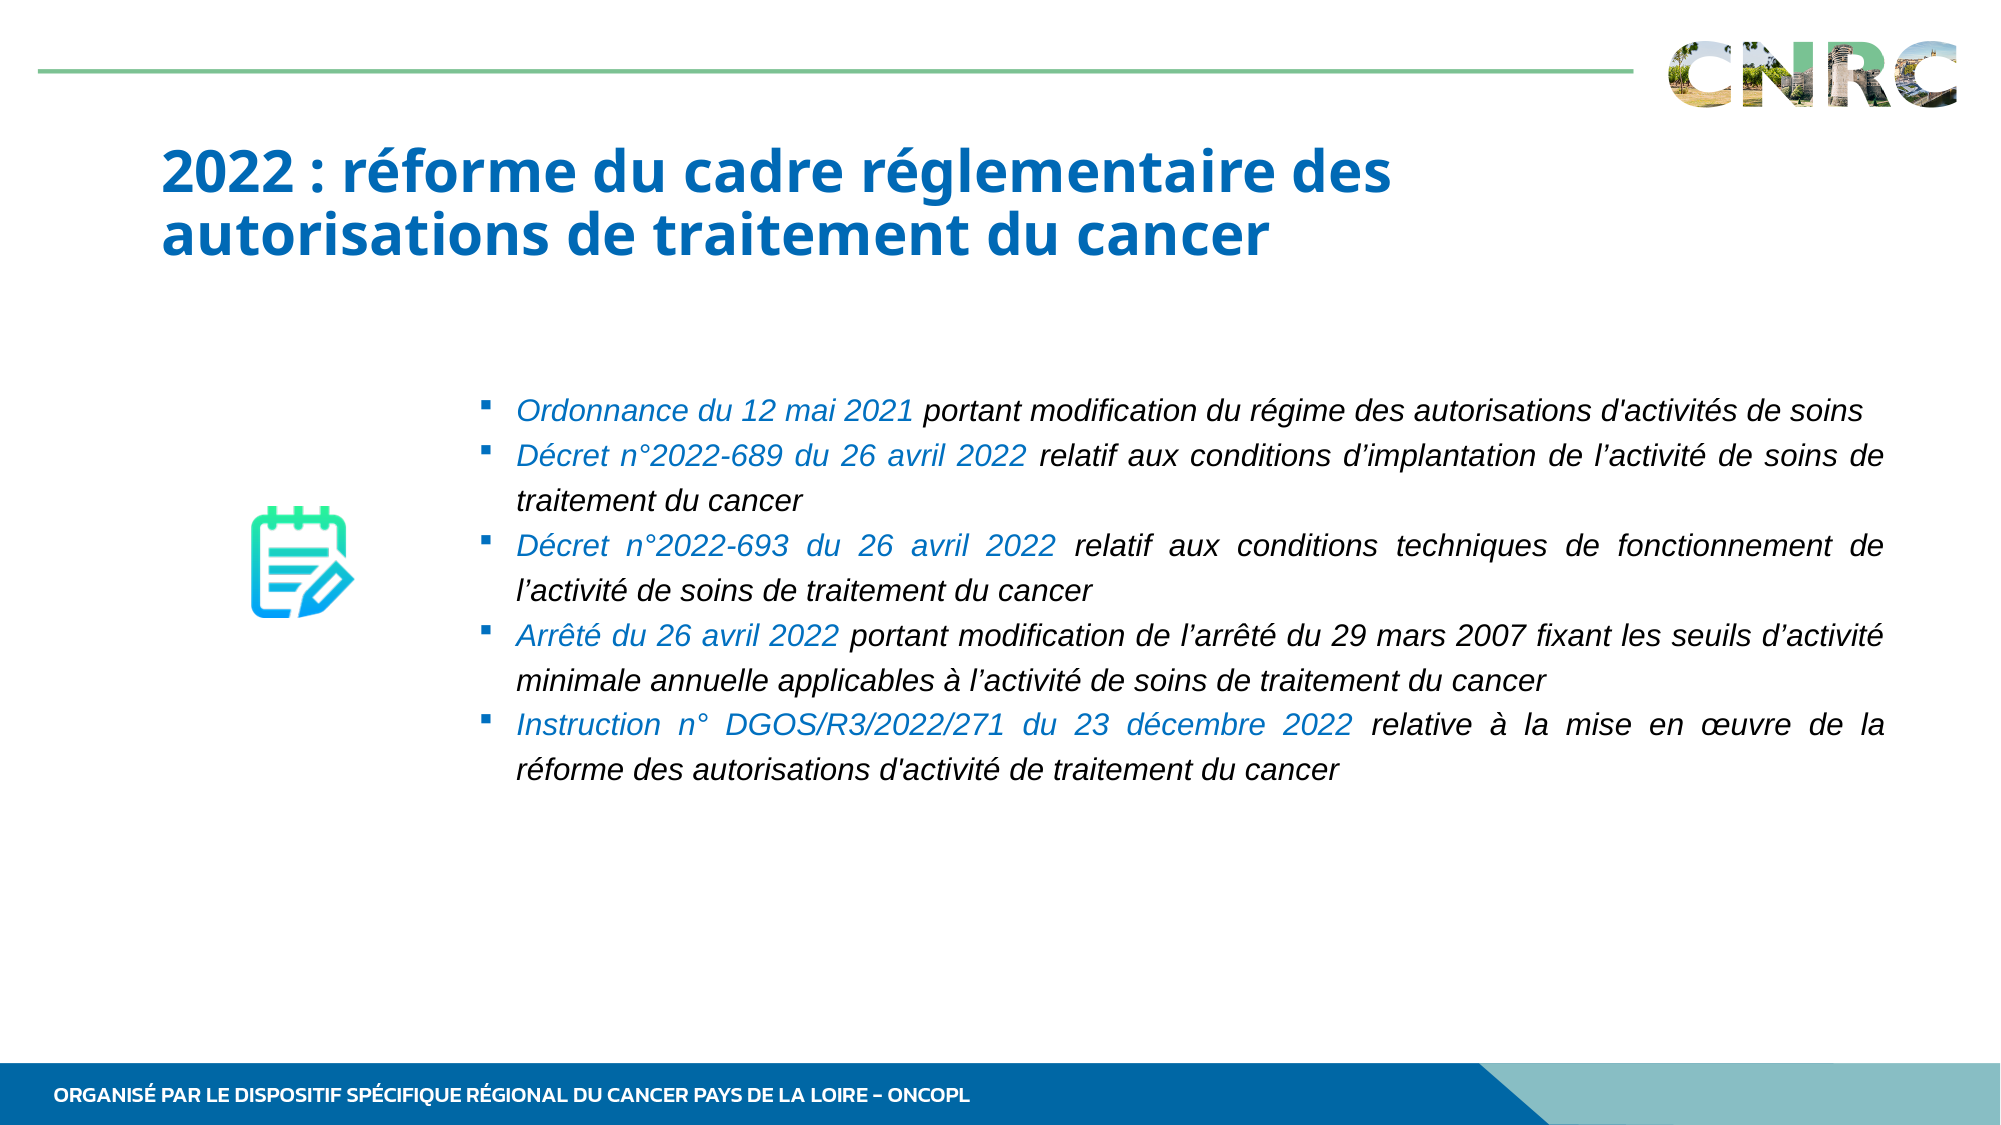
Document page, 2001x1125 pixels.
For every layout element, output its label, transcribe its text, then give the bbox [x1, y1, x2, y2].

picture [0, 0, 2001, 1125]
text_box 2022 : réforme du cadre réglementaire des autorisations de traitement du cancer [146, 116, 1777, 294]
list Ordonnance du 12 mai 2021 portant modification du régime des autorisations d'activités de soins Décret n°2022-689 du 26 avril 2022 relatif aux conditions d’implantation de l’activité de soins de traitement du cancer Décret n°2022-693 du 26 avril 2022 relatif aux conditions techniques de fonctionnement de l’activité de soins de traitement du cancer Arrêté du 26 avril 2022 portant modification de l’arrêté du 29 mars 2007 fixant les seuils d’activité minimale annuelle applicables à l’activité de soins de traitement du cancer Instruction n° DGOS/R3/2022/271 du 23 décembre 2022 relative à la mise en œuvre de la réforme des autorisations d'activité de traitement du cancer [389, 375, 1902, 1090]
